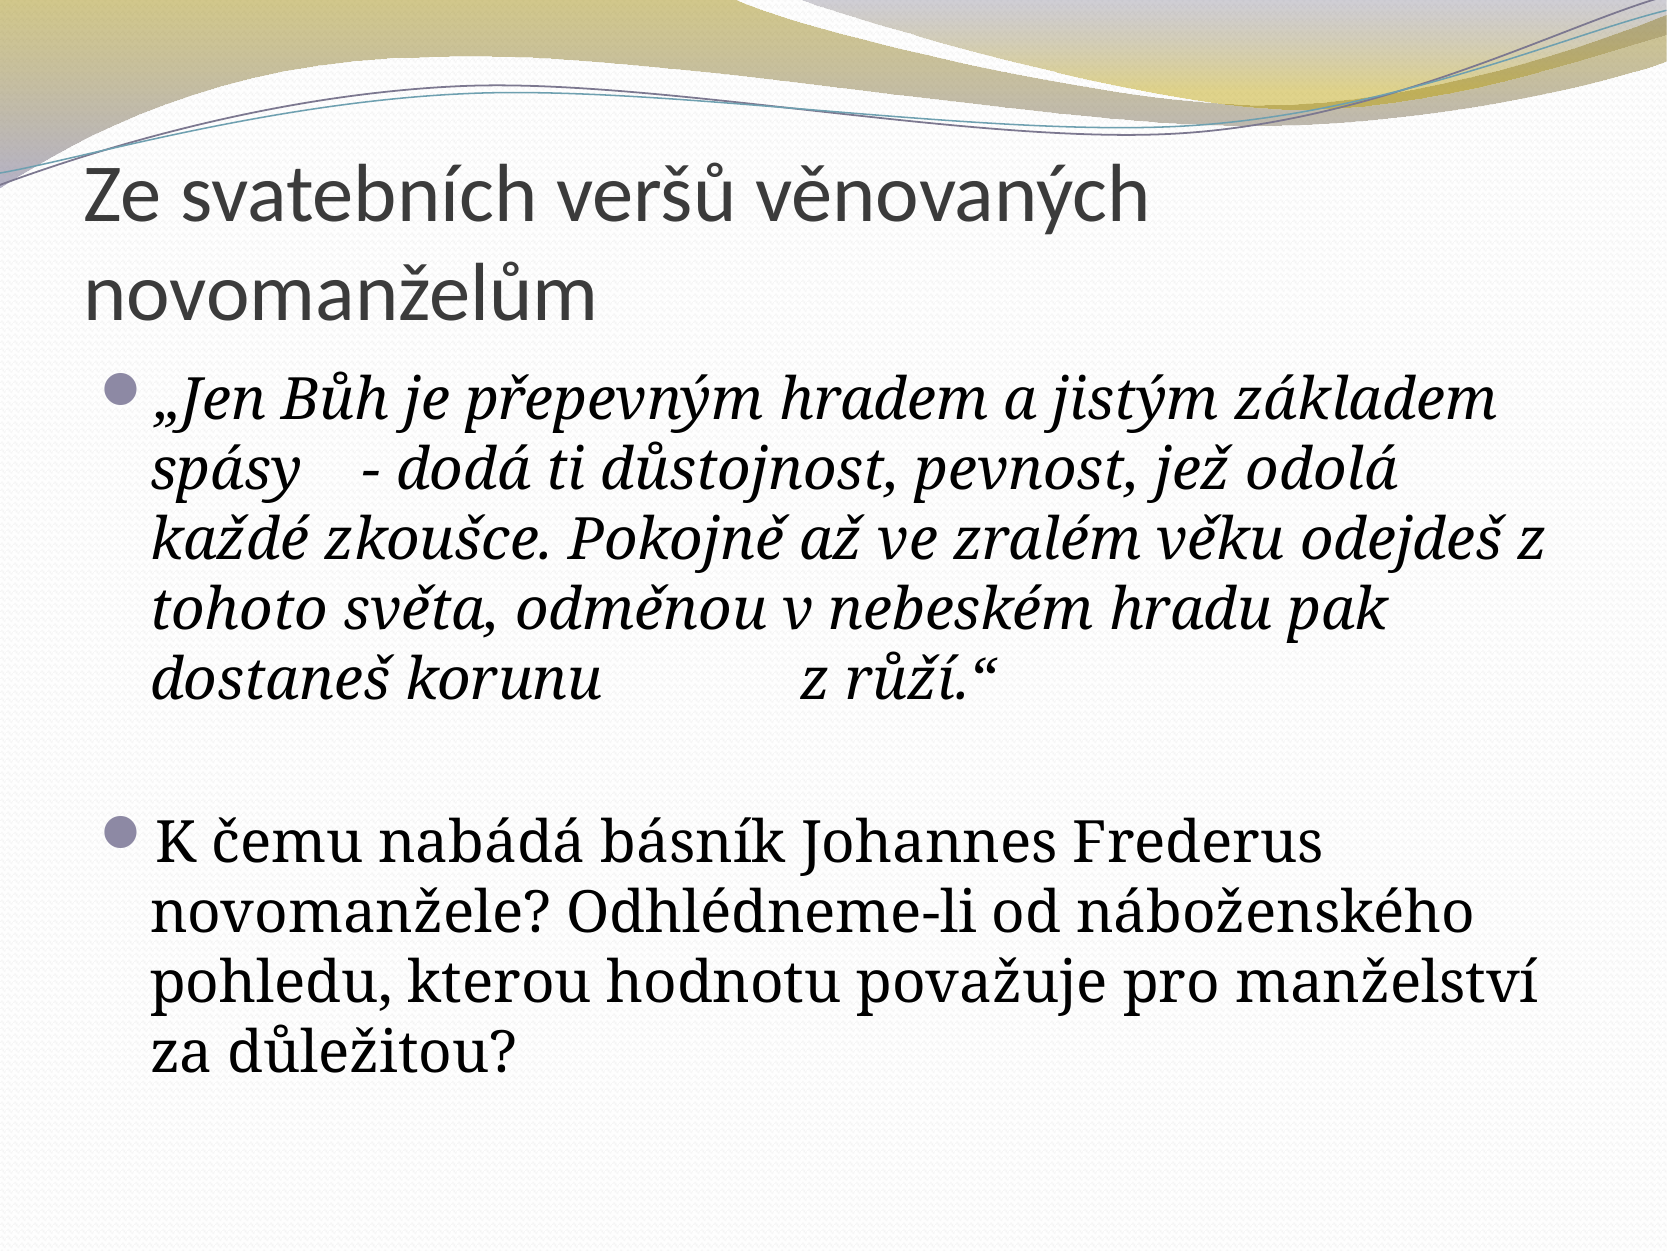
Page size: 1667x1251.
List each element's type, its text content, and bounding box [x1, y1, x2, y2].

list „Jen Bůh je přepevným hradem a jistým základem spásy - dodá ti důstojnost, pevnost, jež odolá každé zkoušce. Pokojně až ve zralém věku odejdeš z tohoto světa, odměnou v nebeském hradu pak dostaneš korunu z růží.“ K čemu nabádá básník Johannes Frederus novomanžele? Odhlédneme-li od náboženského pohledu, kterou hodnotu považuje pro manželství za důležitou? [83, 352, 1584, 1153]
title Ze svatebních veršů věnovaných novomanželům [83, 128, 1584, 337]
